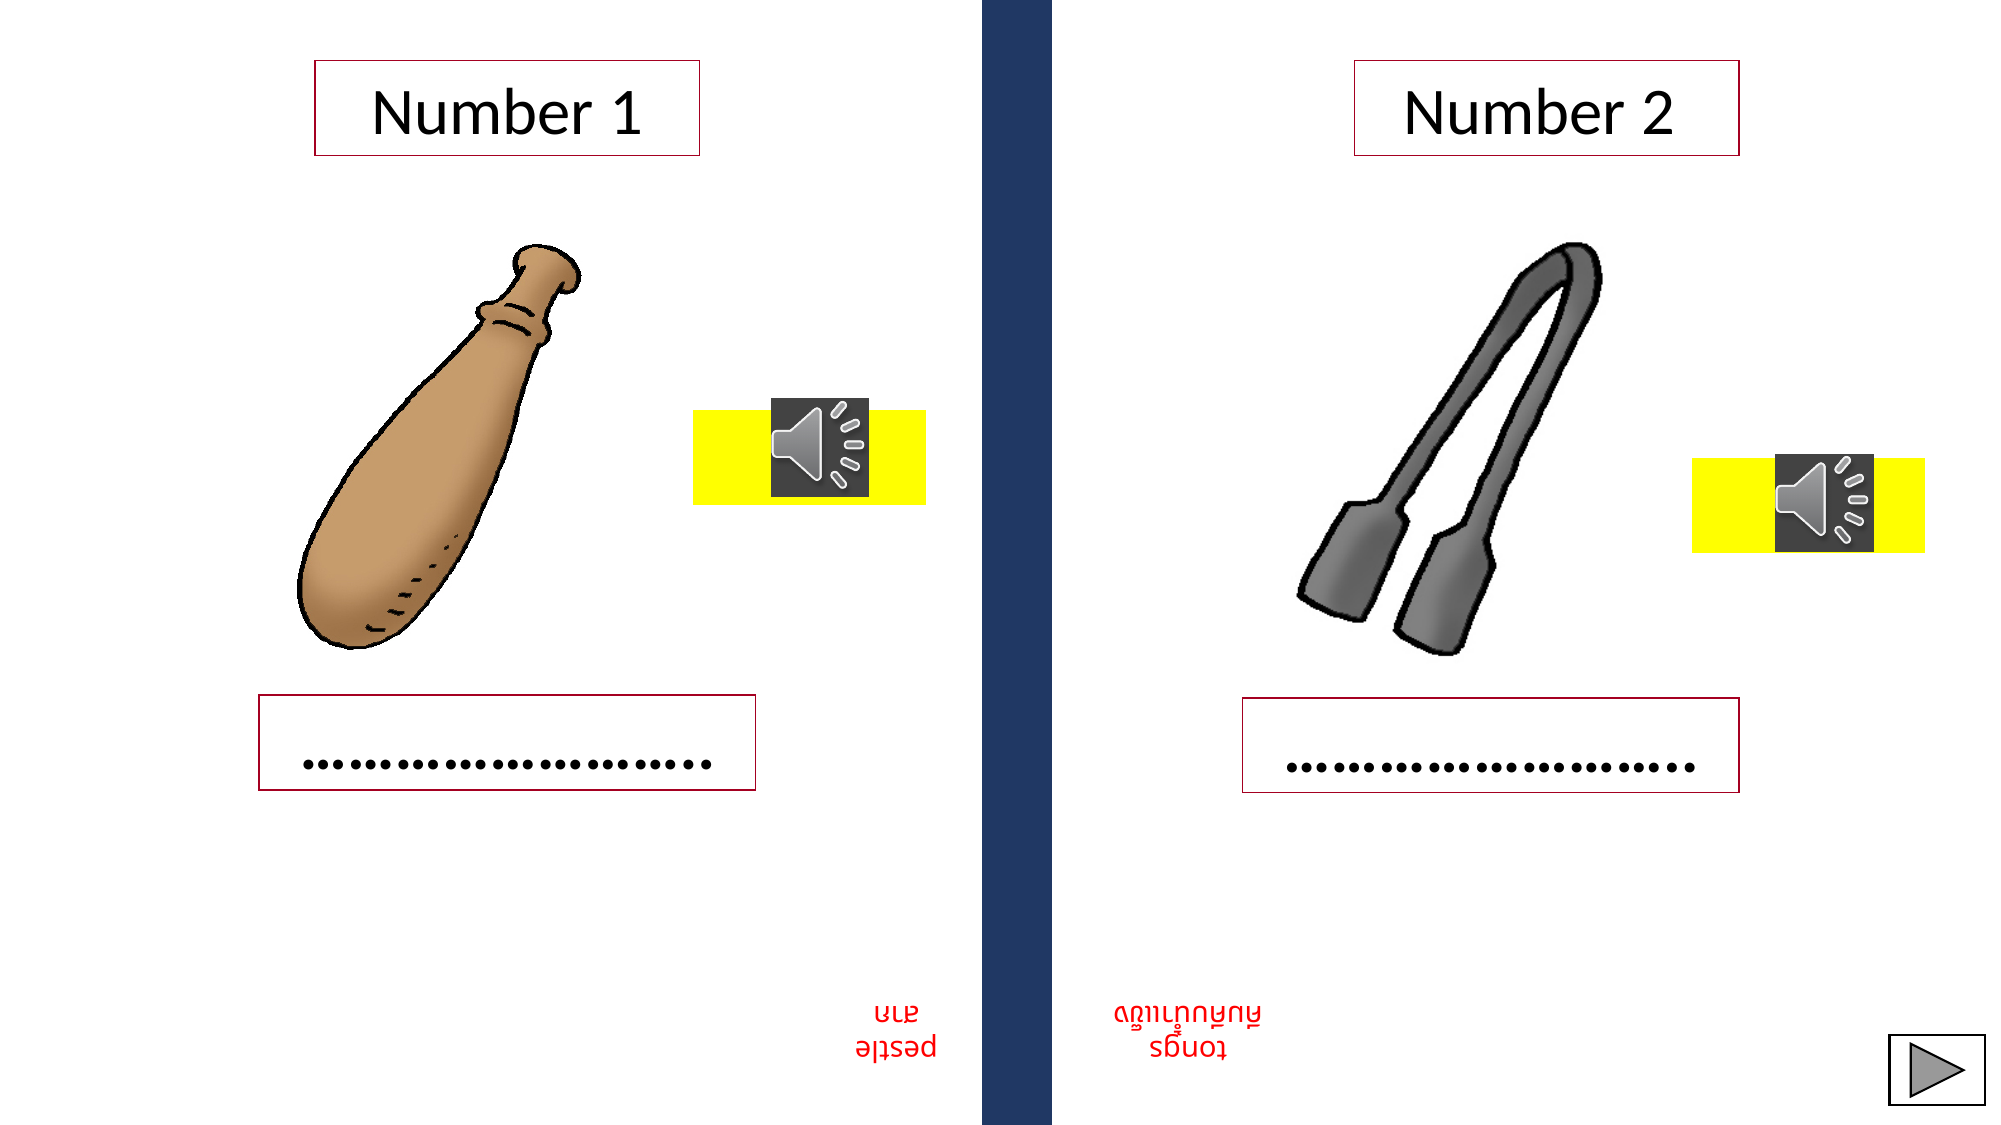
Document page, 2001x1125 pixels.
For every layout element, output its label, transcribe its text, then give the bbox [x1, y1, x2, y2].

text_box pestle สาก [831, 993, 962, 1078]
picture [1774, 452, 1875, 553]
text_box [981, 0, 1053, 1125]
picture [770, 397, 871, 498]
text_box Number 2 [1354, 60, 1739, 156]
picture [1231, 172, 1652, 683]
text_box [1888, 1034, 1986, 1106]
text_box tongs คีมคีบน้ำแข็ง [1091, 993, 1284, 1078]
table_header [693, 410, 926, 505]
text_box …………………….. [259, 695, 756, 790]
picture [264, 221, 602, 660]
text_box Number 1 [315, 60, 700, 156]
text_box …………………….. [1242, 697, 1739, 793]
table_header [1692, 458, 1774, 553]
table_header [1875, 458, 1925, 553]
